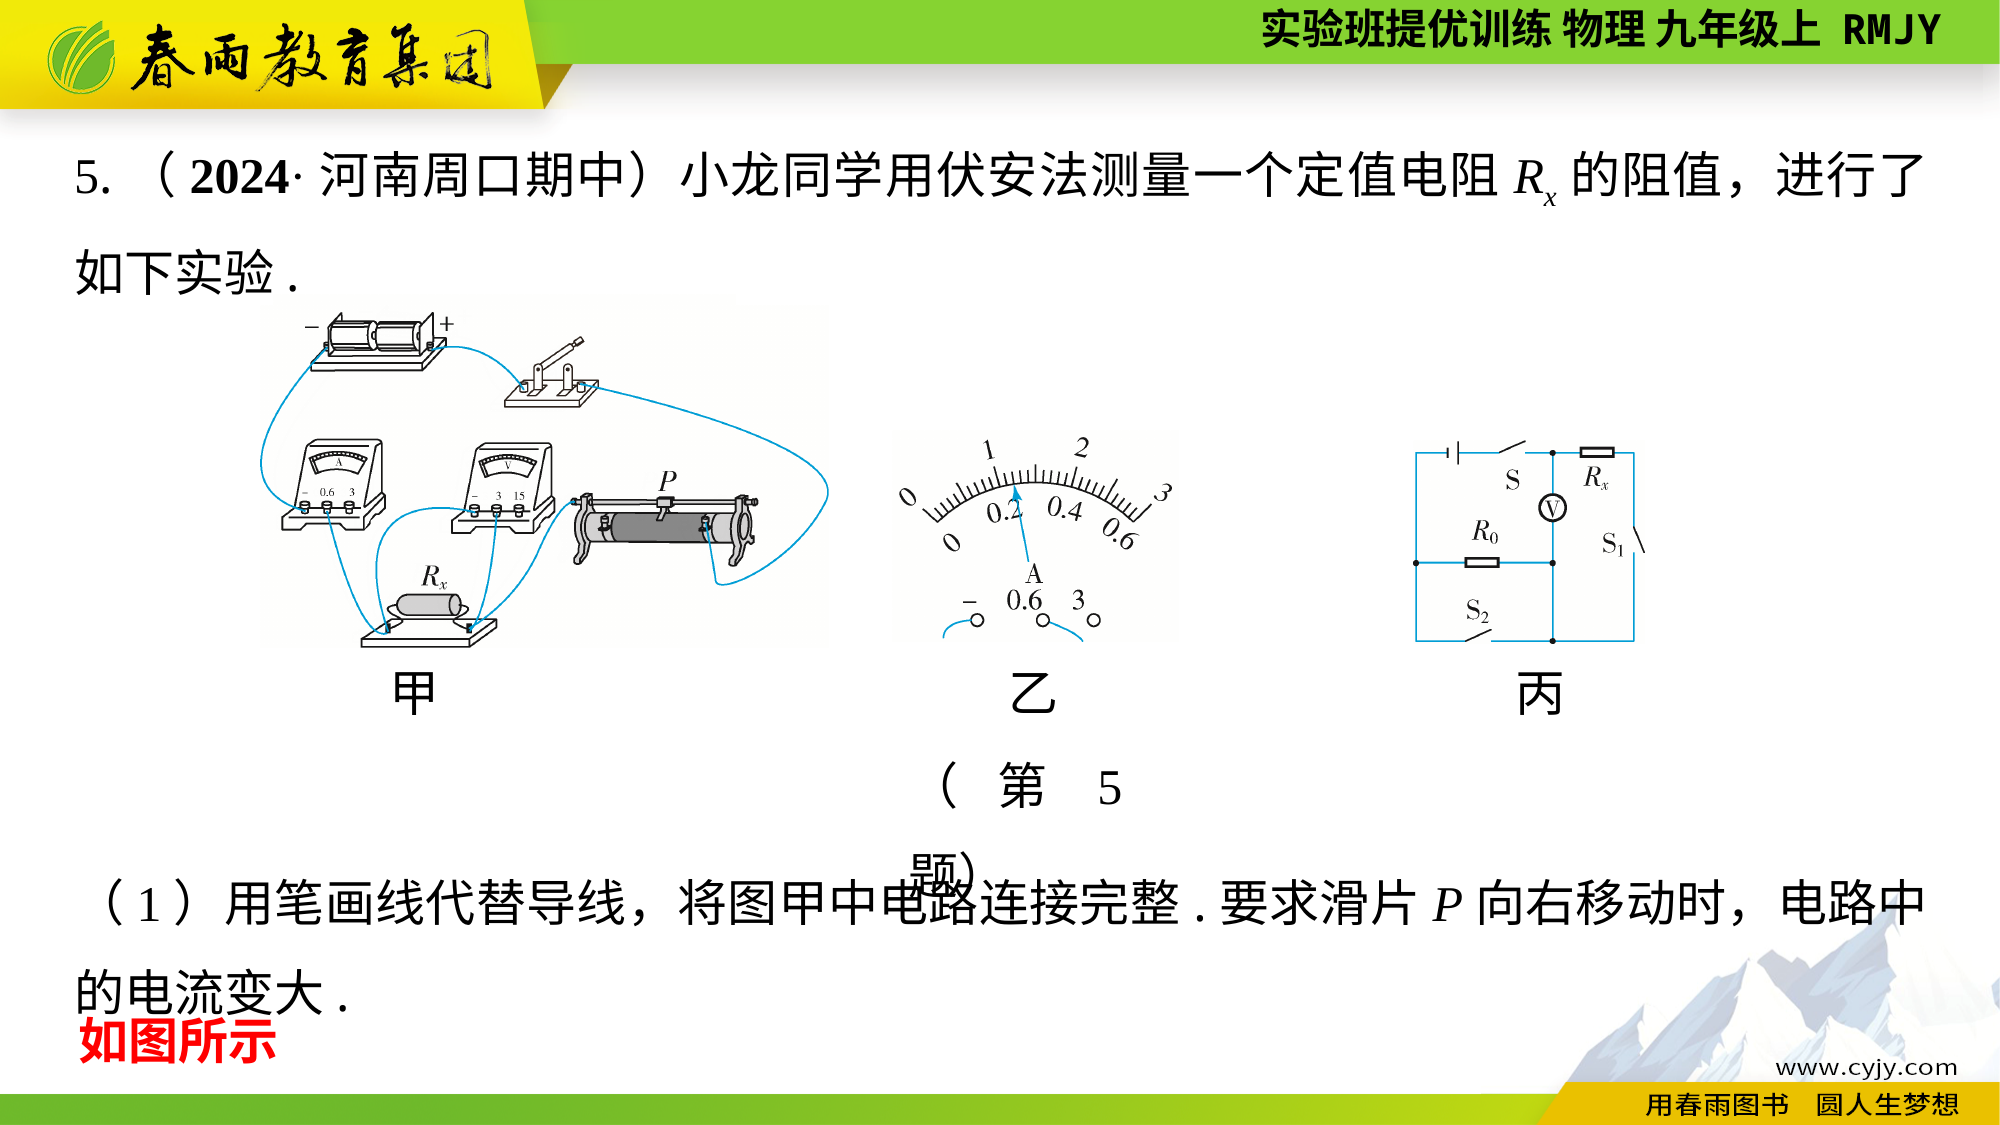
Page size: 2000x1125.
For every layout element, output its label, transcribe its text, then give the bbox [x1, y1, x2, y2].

text_box 如图所示 [63, 1002, 294, 1078]
text_box （第5题） [894, 716, 1149, 822]
list 5.（2024·河南周口期中）小龙同学用伏安法测量一个定值电阻Rx的阻值，进行了如下实验. （1）用笔画线代替导线，将图甲中电路连接完整.要求滑片P向右移动时，电路中的电流变大. [59, 101, 1944, 1015]
text_box 丙 [1500, 651, 1581, 729]
text_box 甲 [374, 656, 455, 730]
picture [0, 0, 2000, 1125]
text_box 乙 [994, 650, 1074, 716]
